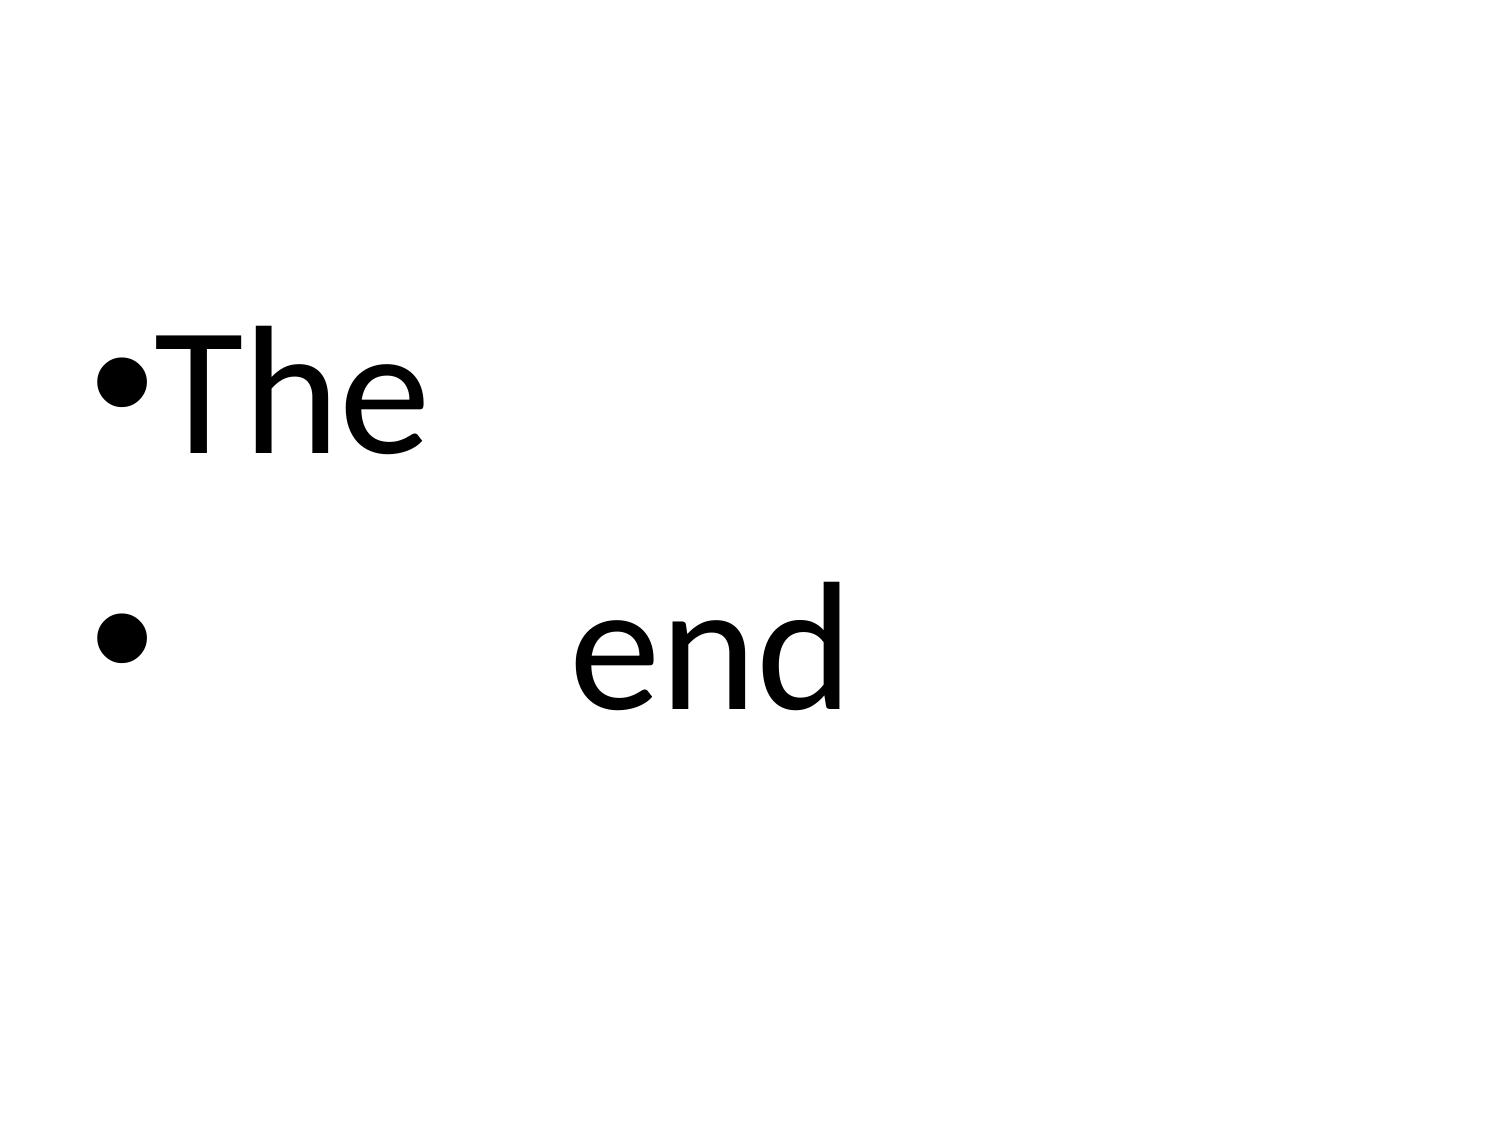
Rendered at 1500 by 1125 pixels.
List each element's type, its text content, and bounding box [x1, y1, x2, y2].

list The end [75, 262, 1425, 1005]
